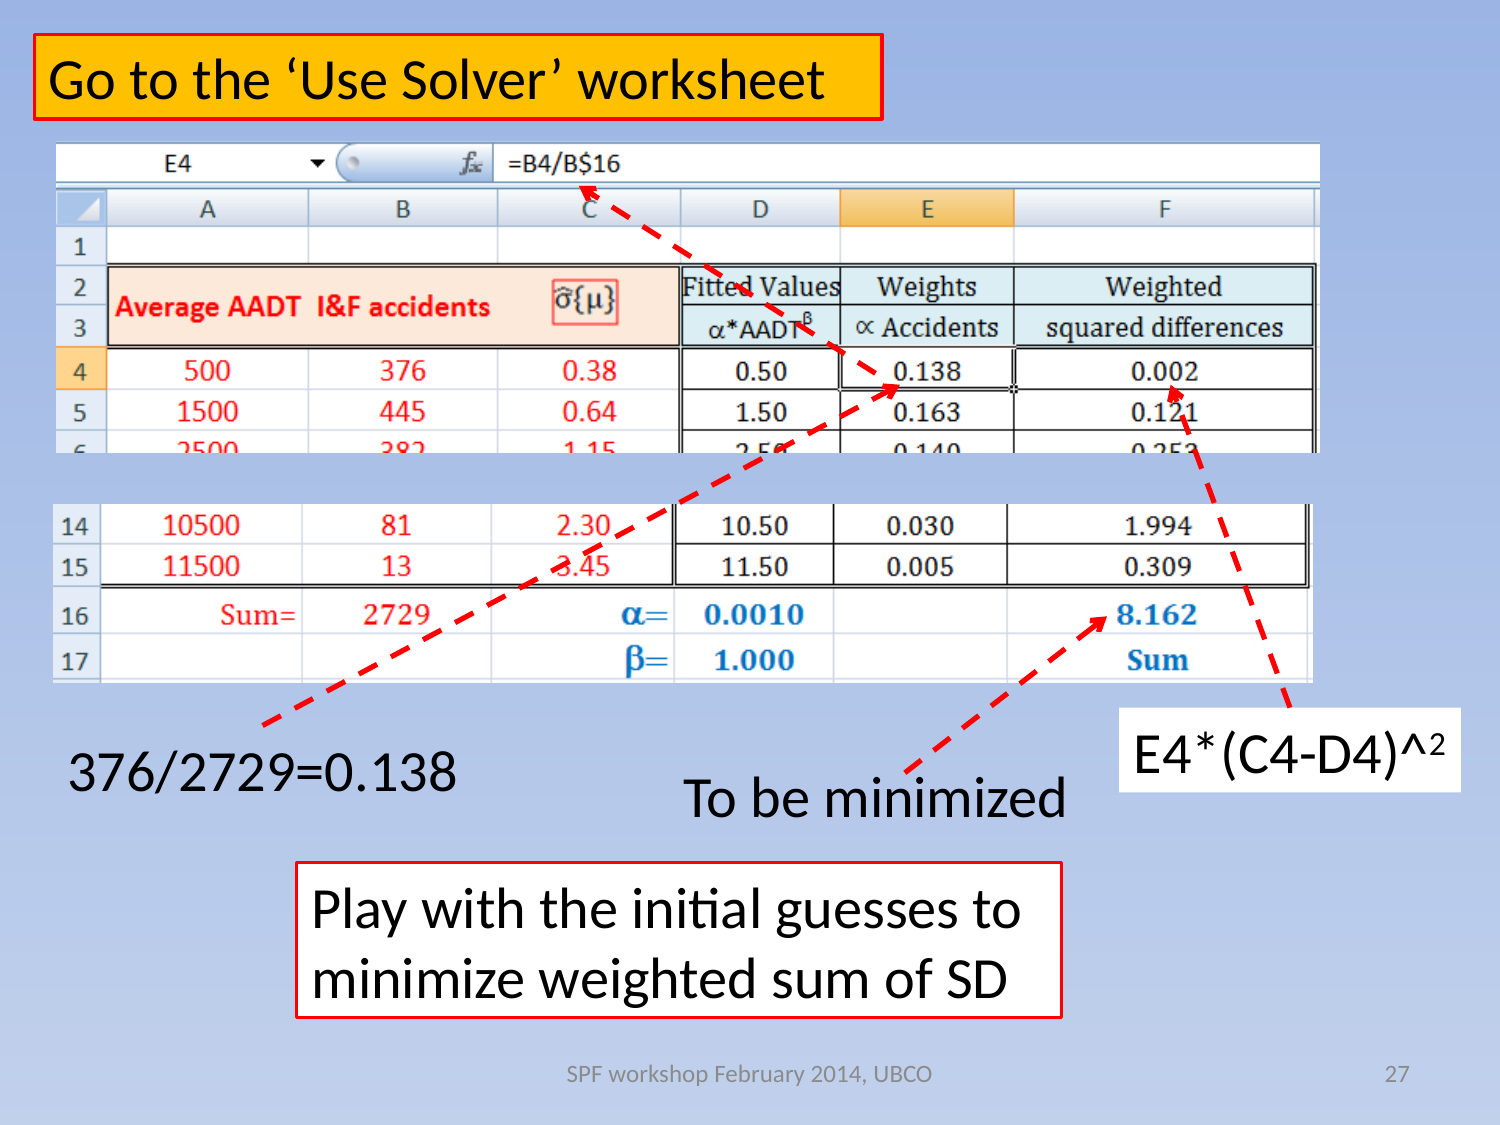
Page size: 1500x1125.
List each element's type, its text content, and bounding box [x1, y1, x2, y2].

text_box 376/2729=0.138 [52, 725, 473, 811]
footer SPF workshop February 2014, UBCO [512, 1042, 988, 1103]
text_box Go to the ‘Use Solver’ worksheet [34, 34, 883, 119]
slide_number 27 [1074, 1042, 1425, 1103]
text_box E4*(C4-D4)^2 [1119, 707, 1461, 793]
picture [53, 504, 262, 683]
text_box Play with the initial guesses to minimize weighted sum of SD [296, 862, 1062, 1018]
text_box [578, 185, 876, 374]
picture [1291, 504, 1314, 683]
picture [56, 140, 1320, 453]
text_box To be minimized [668, 752, 1140, 837]
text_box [1170, 384, 1291, 708]
picture [901, 504, 1170, 683]
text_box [262, 384, 901, 726]
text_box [904, 615, 1108, 773]
